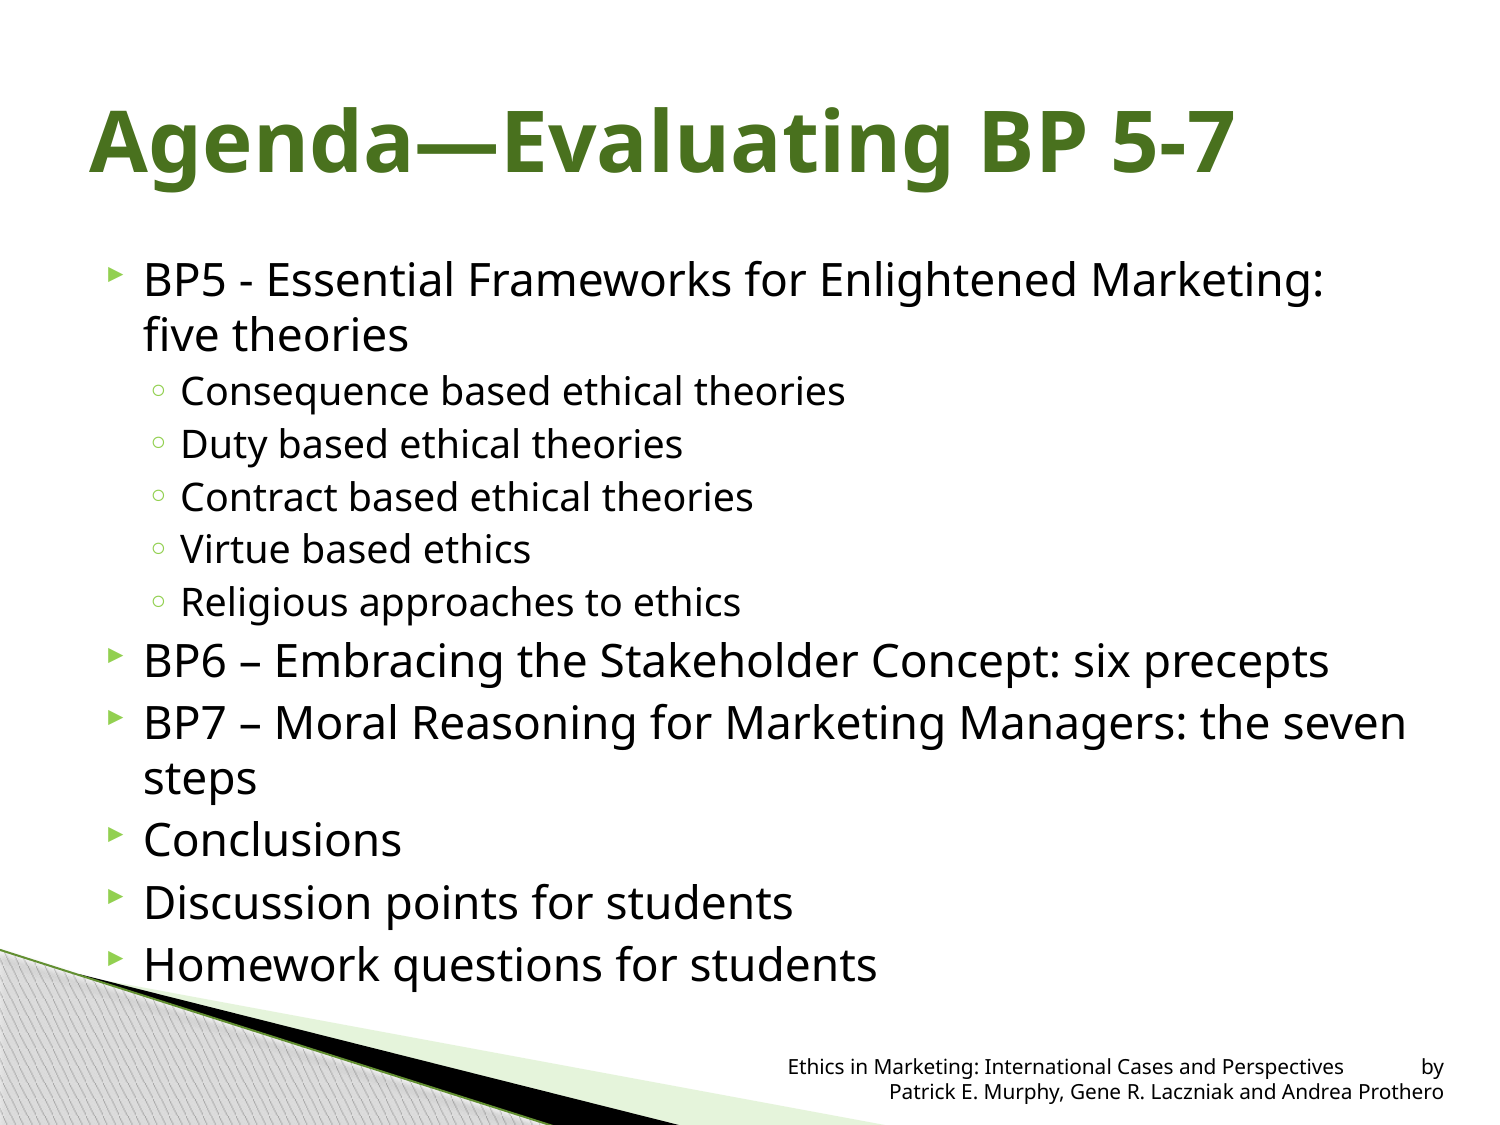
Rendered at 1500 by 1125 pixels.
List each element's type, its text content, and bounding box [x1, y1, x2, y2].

title Agenda—Evaluating BP 5-7 [75, 45, 1425, 233]
list BP5 - Essential Frameworks for Enlightened Marketing: five theories Consequence based ethical theories Duty based ethical theories Contract based ethical theories Virtue based ethics Religious approaches to ethics BP6 – Embracing the Stakeholder Concept: six precepts BP7 – Moral Reasoning for Marketing Managers: the seven steps Conclusions Discussion points for students Homework questions for students [75, 243, 1425, 1012]
footer Ethics in Marketing: International Cases and Perspectives by Patrick E. Murphy, Gene R. Laczniak and Andrea Prothero [718, 1051, 1459, 1112]
